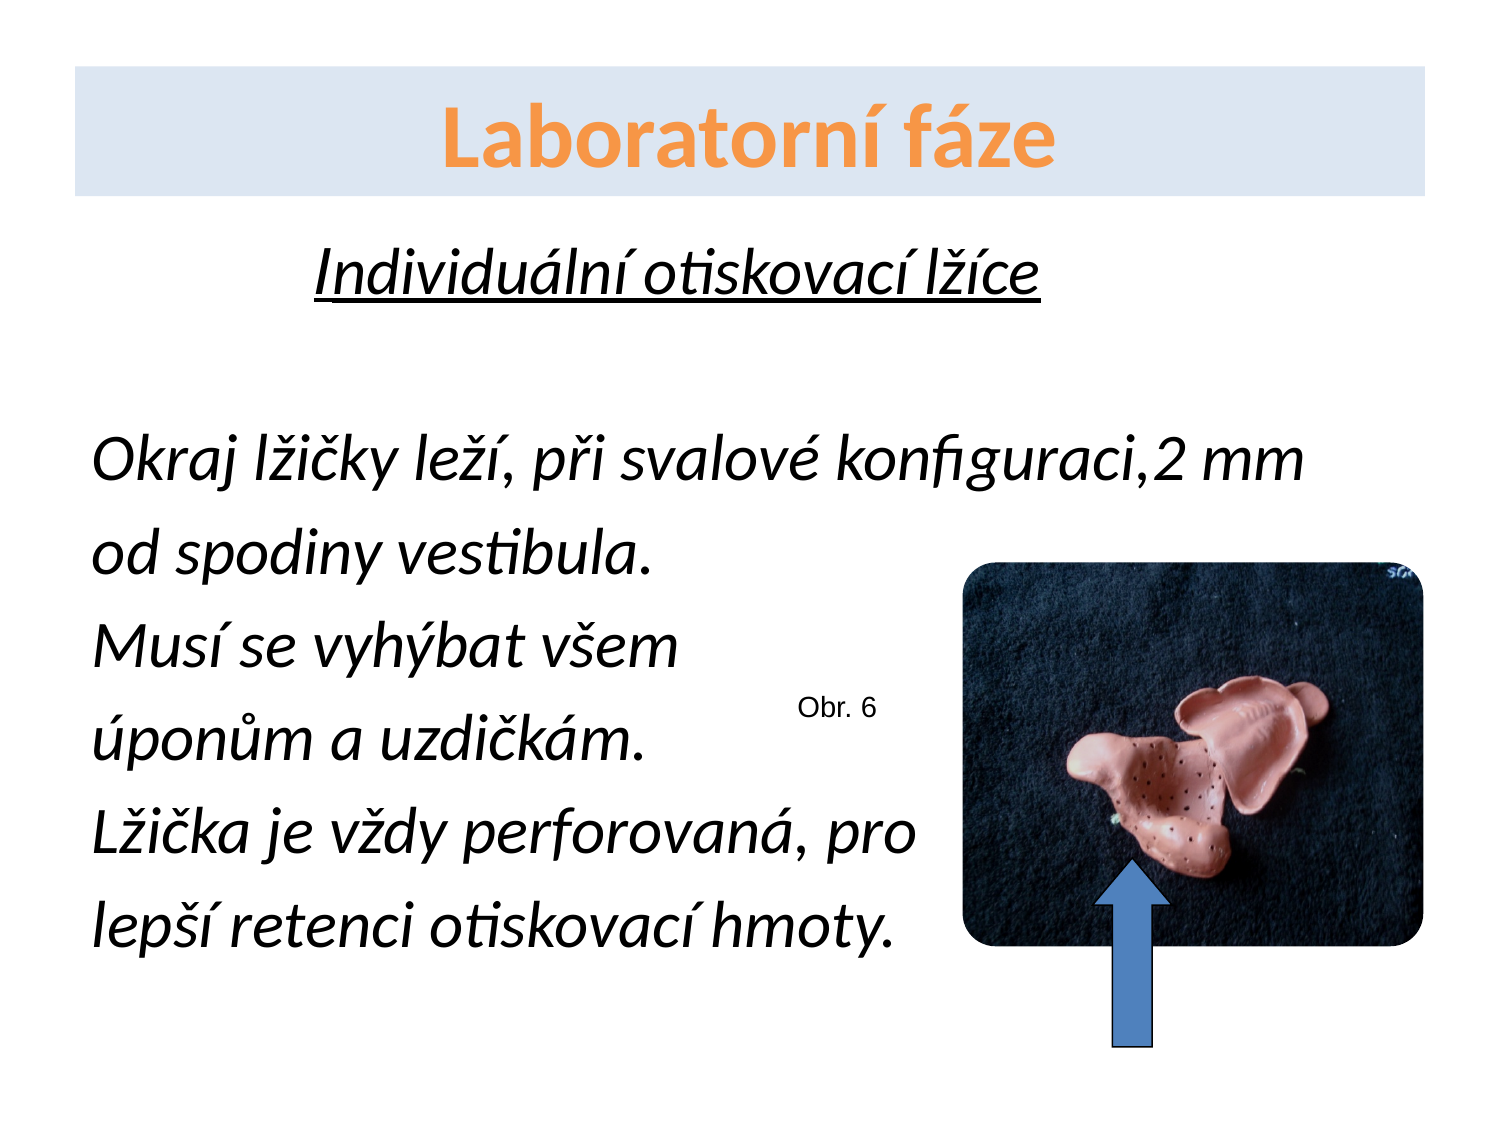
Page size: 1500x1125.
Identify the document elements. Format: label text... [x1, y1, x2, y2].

text_box [1112, 955, 1153, 1047]
title Laboratorní fáze [74, 66, 1426, 197]
picture [962, 562, 1424, 947]
text_box Obr. 6 [782, 680, 893, 731]
list Individuální otiskovací lžíce Okraj lžičky leží, při svalové konfiguraci,2 mm od spodiny vestibula. Musí se vyhýbat všem úponům a uzdičkám. Lžička je vždy perforovaná, pro lepší retenci otiskovací hmoty. [76, 219, 1428, 1006]
